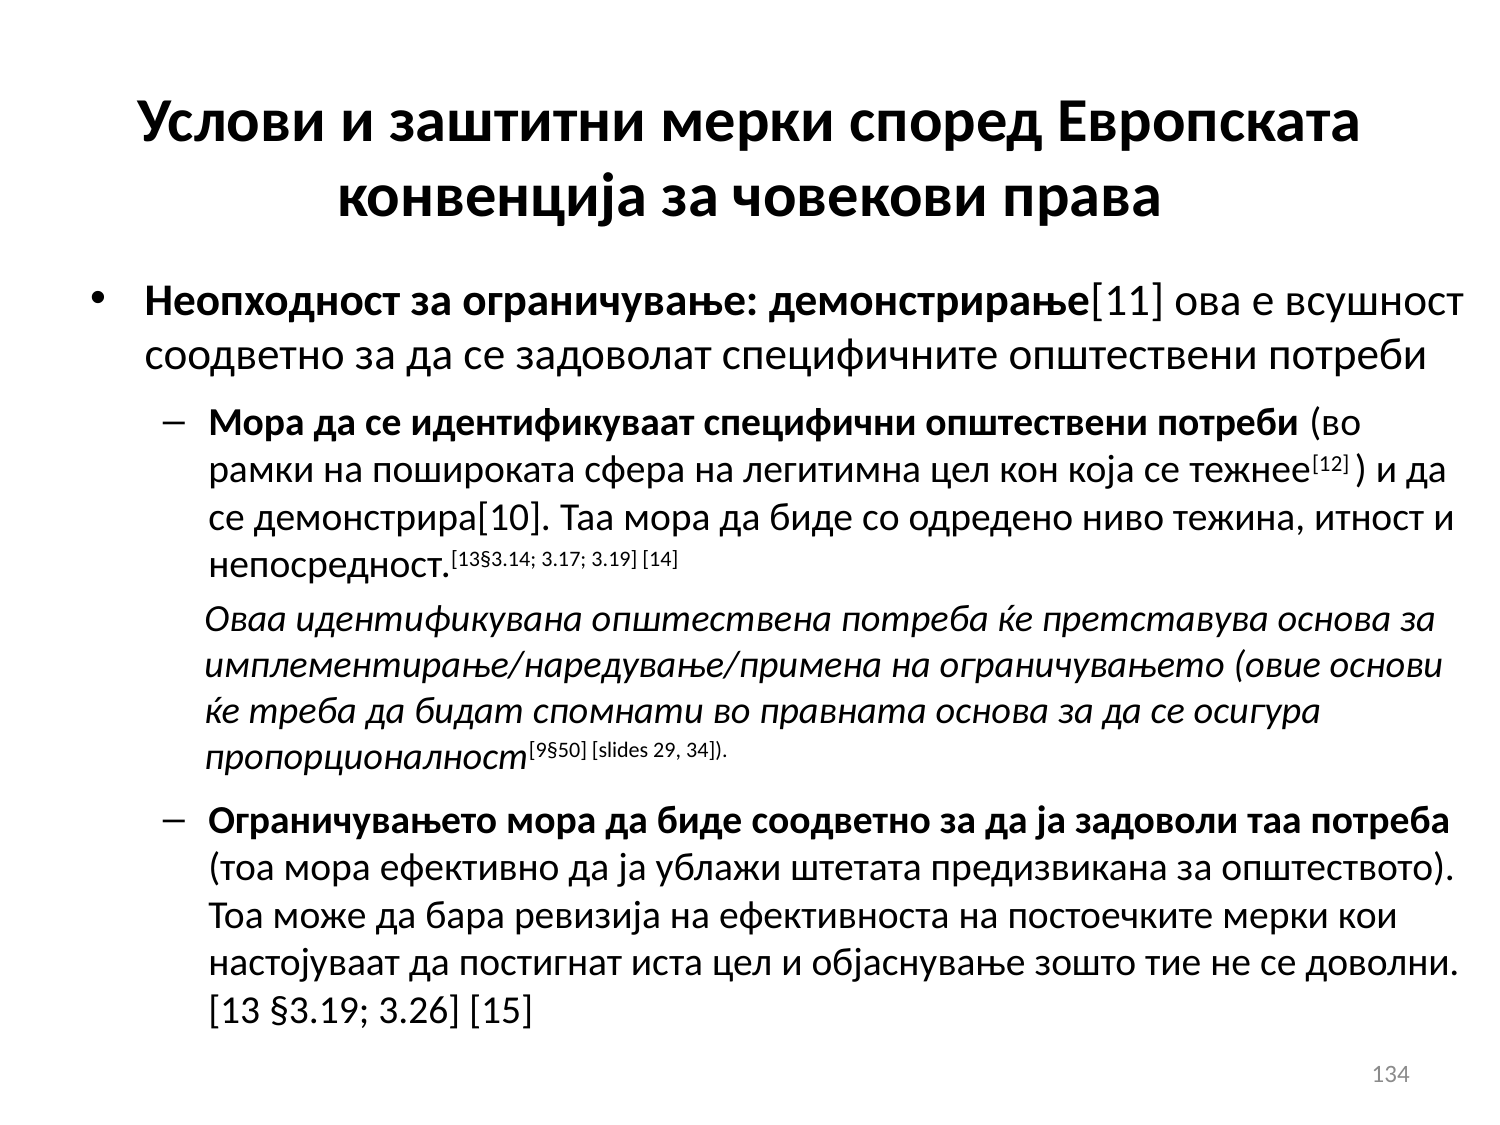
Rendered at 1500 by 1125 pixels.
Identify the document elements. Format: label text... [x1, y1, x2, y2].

list Неопходност за ограничување: демонстрирање[11] ова е всушност соодветно за да се задоволат специфичните општествени потреби Мора да се идентификуваат специфични општествени потреби (во рамки на пошироката сфера на легитимна цел кон која се тежнее[12] ) и да се демонстрира[10]. Таа мора да биде со одредено ниво тежина, итност и непосредност.[13§3.14; 3.17; 3.19] [14] Оваа идентификувана општествена потреба ќе претставува основа за имплементирање/наредување/примена на ограничувањето (овие основи ќе треба да бидат спомнати во правната основа за да се осигура пропорционалност[9§50] [slides 29, 34]). Ограничувањето мора да биде соодветно за да ја задоволи таа потреба (тоа мора ефективно да ја ублажи штетата предизвикана за општеството). Тоа може да бара ревизија на ефективноста на постоечките мерки кои настојуваат да постигнат иста цел и објаснување зошто тие не се доволни.[13 §3.19; 3.26] [15] [74, 262, 1484, 1072]
title Услови и заштитни мерки според Европската конвенција за човекови права [74, 44, 1426, 263]
slide_number 134 [1074, 1042, 1425, 1103]
